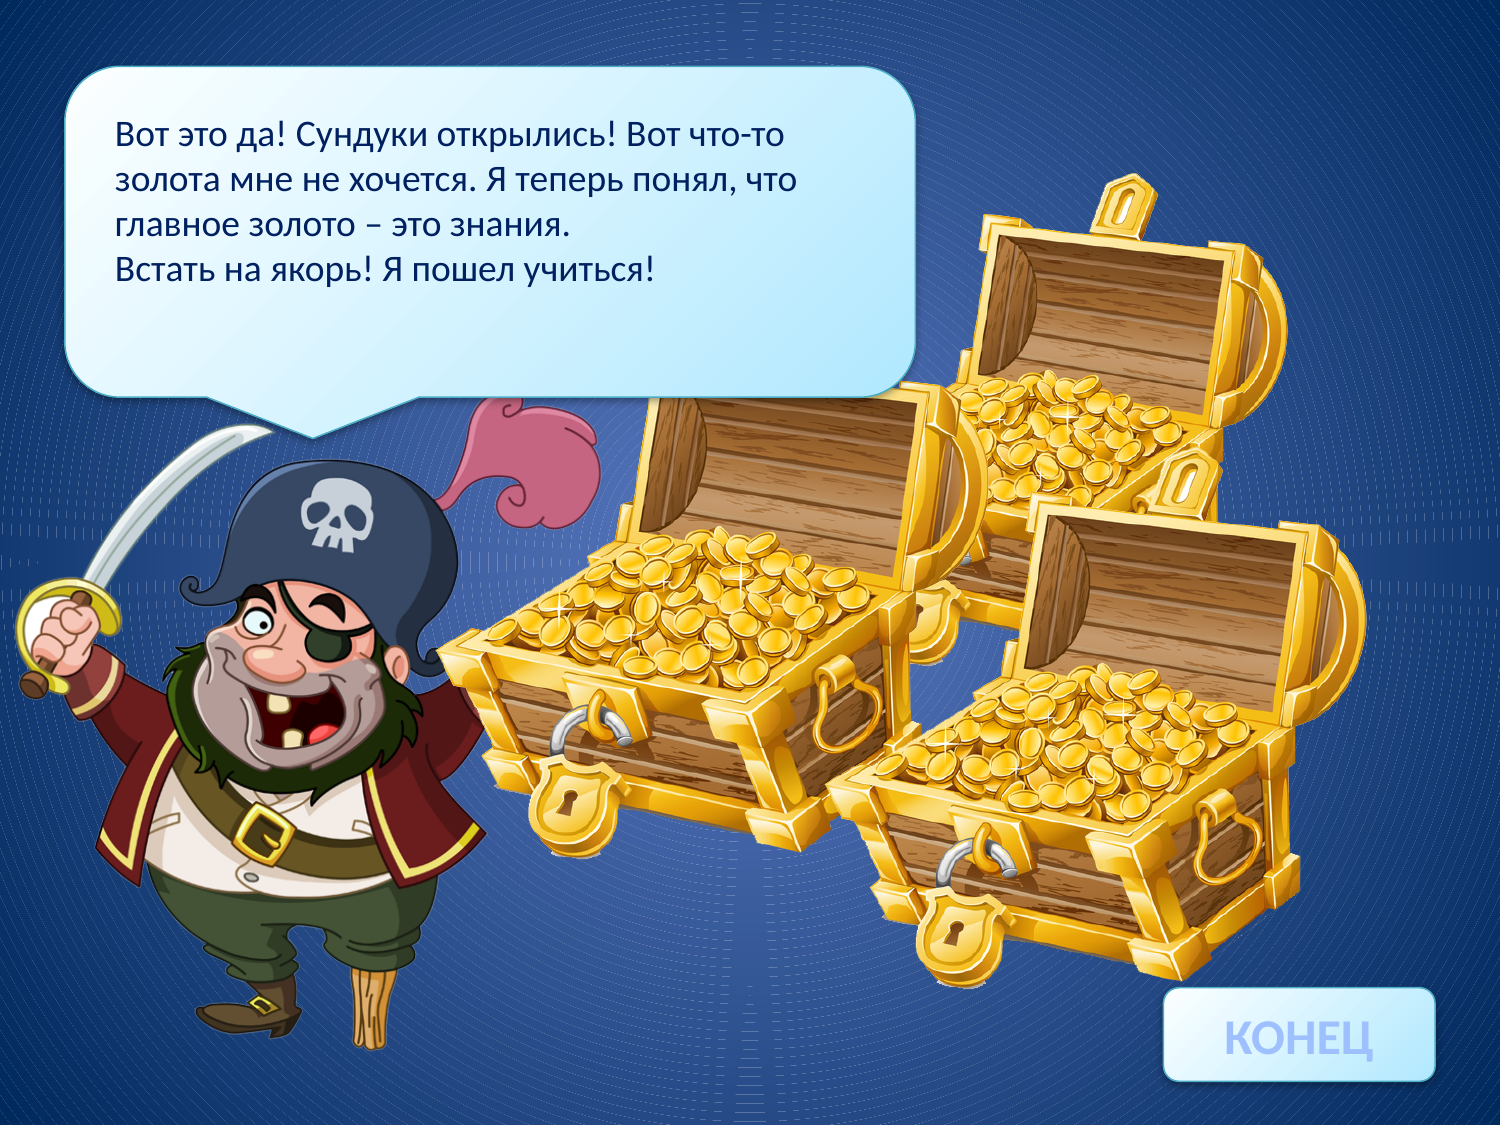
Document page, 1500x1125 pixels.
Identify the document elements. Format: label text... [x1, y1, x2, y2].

text_box [64, 65, 917, 370]
text_box Вот это да! Сундуки открылись! Вот что-то золота мне не хочется. Я теперь понял, что главное золото – это знания. Встать на якорь! Я пошел учиться! [100, 101, 857, 297]
text_box КОНЕЦ [1162, 990, 1436, 1083]
picture [0, 160, 1424, 1065]
